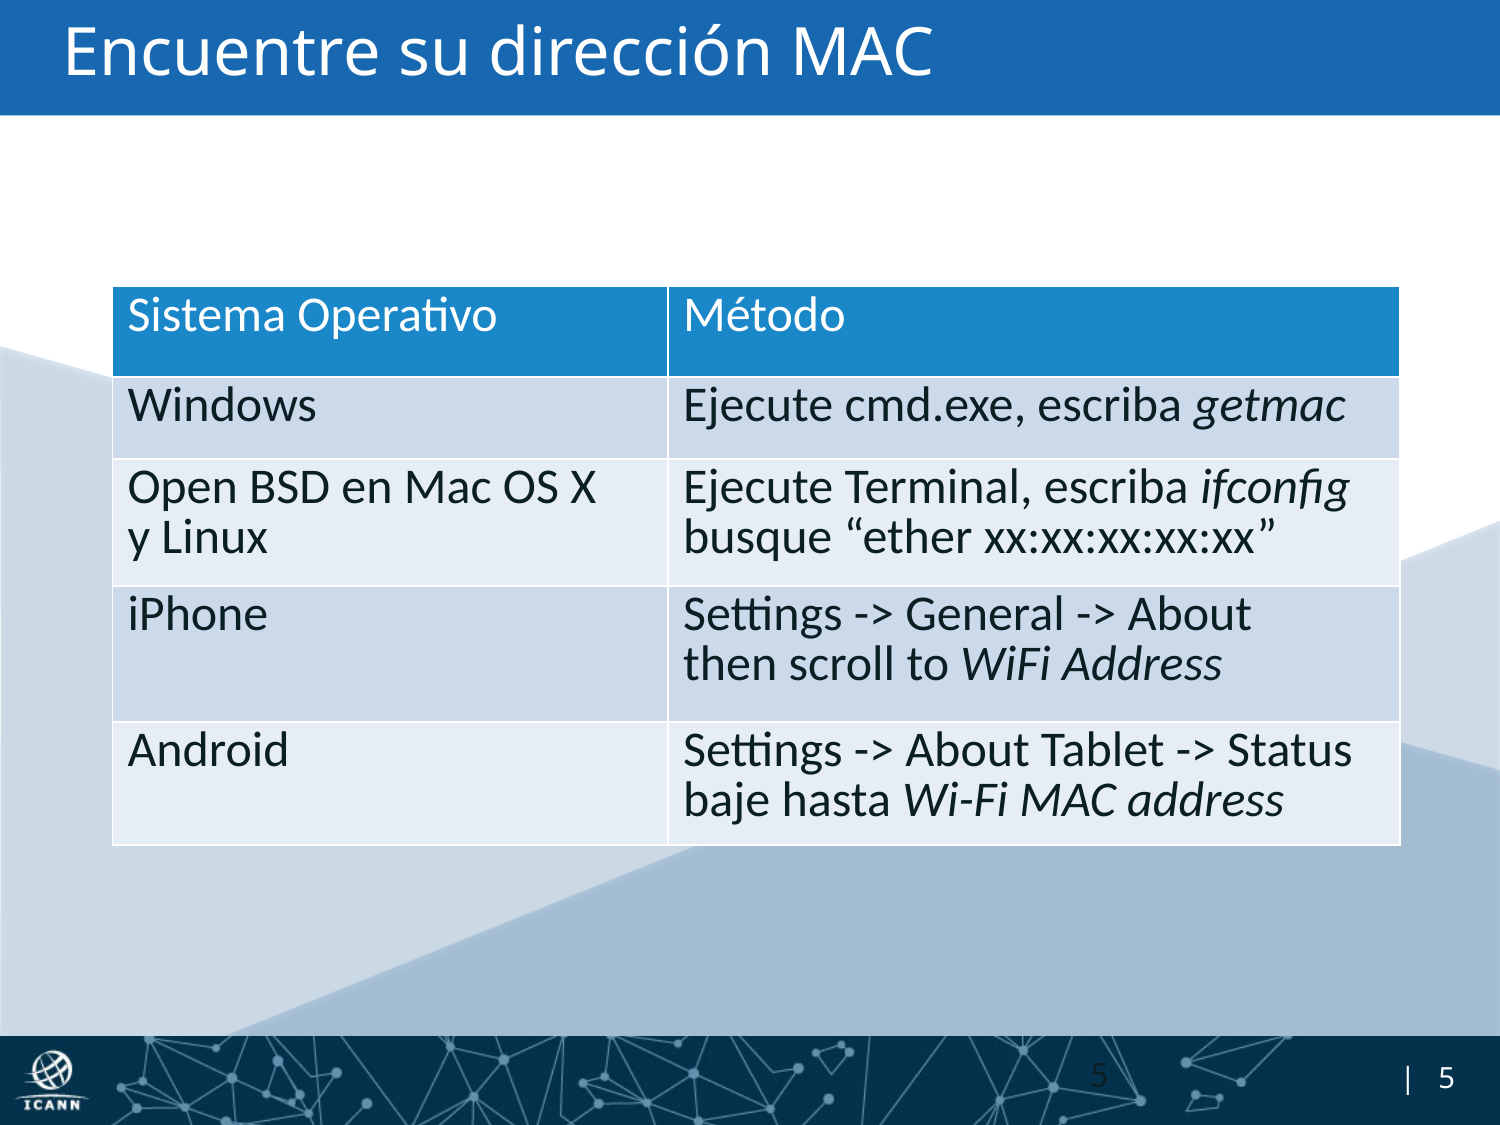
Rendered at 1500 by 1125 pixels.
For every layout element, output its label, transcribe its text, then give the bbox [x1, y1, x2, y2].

table_cell Open BSD en Mac OS X y Linux [113, 460, 667, 585]
table_cell Ejecute Terminal, escriba ifconfig busque “ether xx:xx:xx:xx:xx” [669, 460, 1399, 585]
text_box 5 [1074, 1042, 1425, 1103]
table_cell Settings -> About Tablet -> Status baje hasta Wi-Fi MAC address [669, 723, 1399, 807]
title Encuentre su dirección MAC [0, 0, 1500, 116]
table_cell iPhone [113, 587, 667, 721]
text_box [74, 187, 1425, 807]
text_box [74, 807, 1425, 996]
table_cell Windows [113, 378, 667, 458]
table_cell Android [113, 723, 667, 807]
picture [0, 1036, 1500, 1125]
table_cell Settings -> General -> About then scroll to WiFi Address [669, 587, 1399, 721]
table_header Método [669, 287, 1399, 376]
table_header Sistema Operativo [113, 287, 667, 376]
table_cell Ejecute cmd.exe, escriba getmac [669, 378, 1399, 458]
